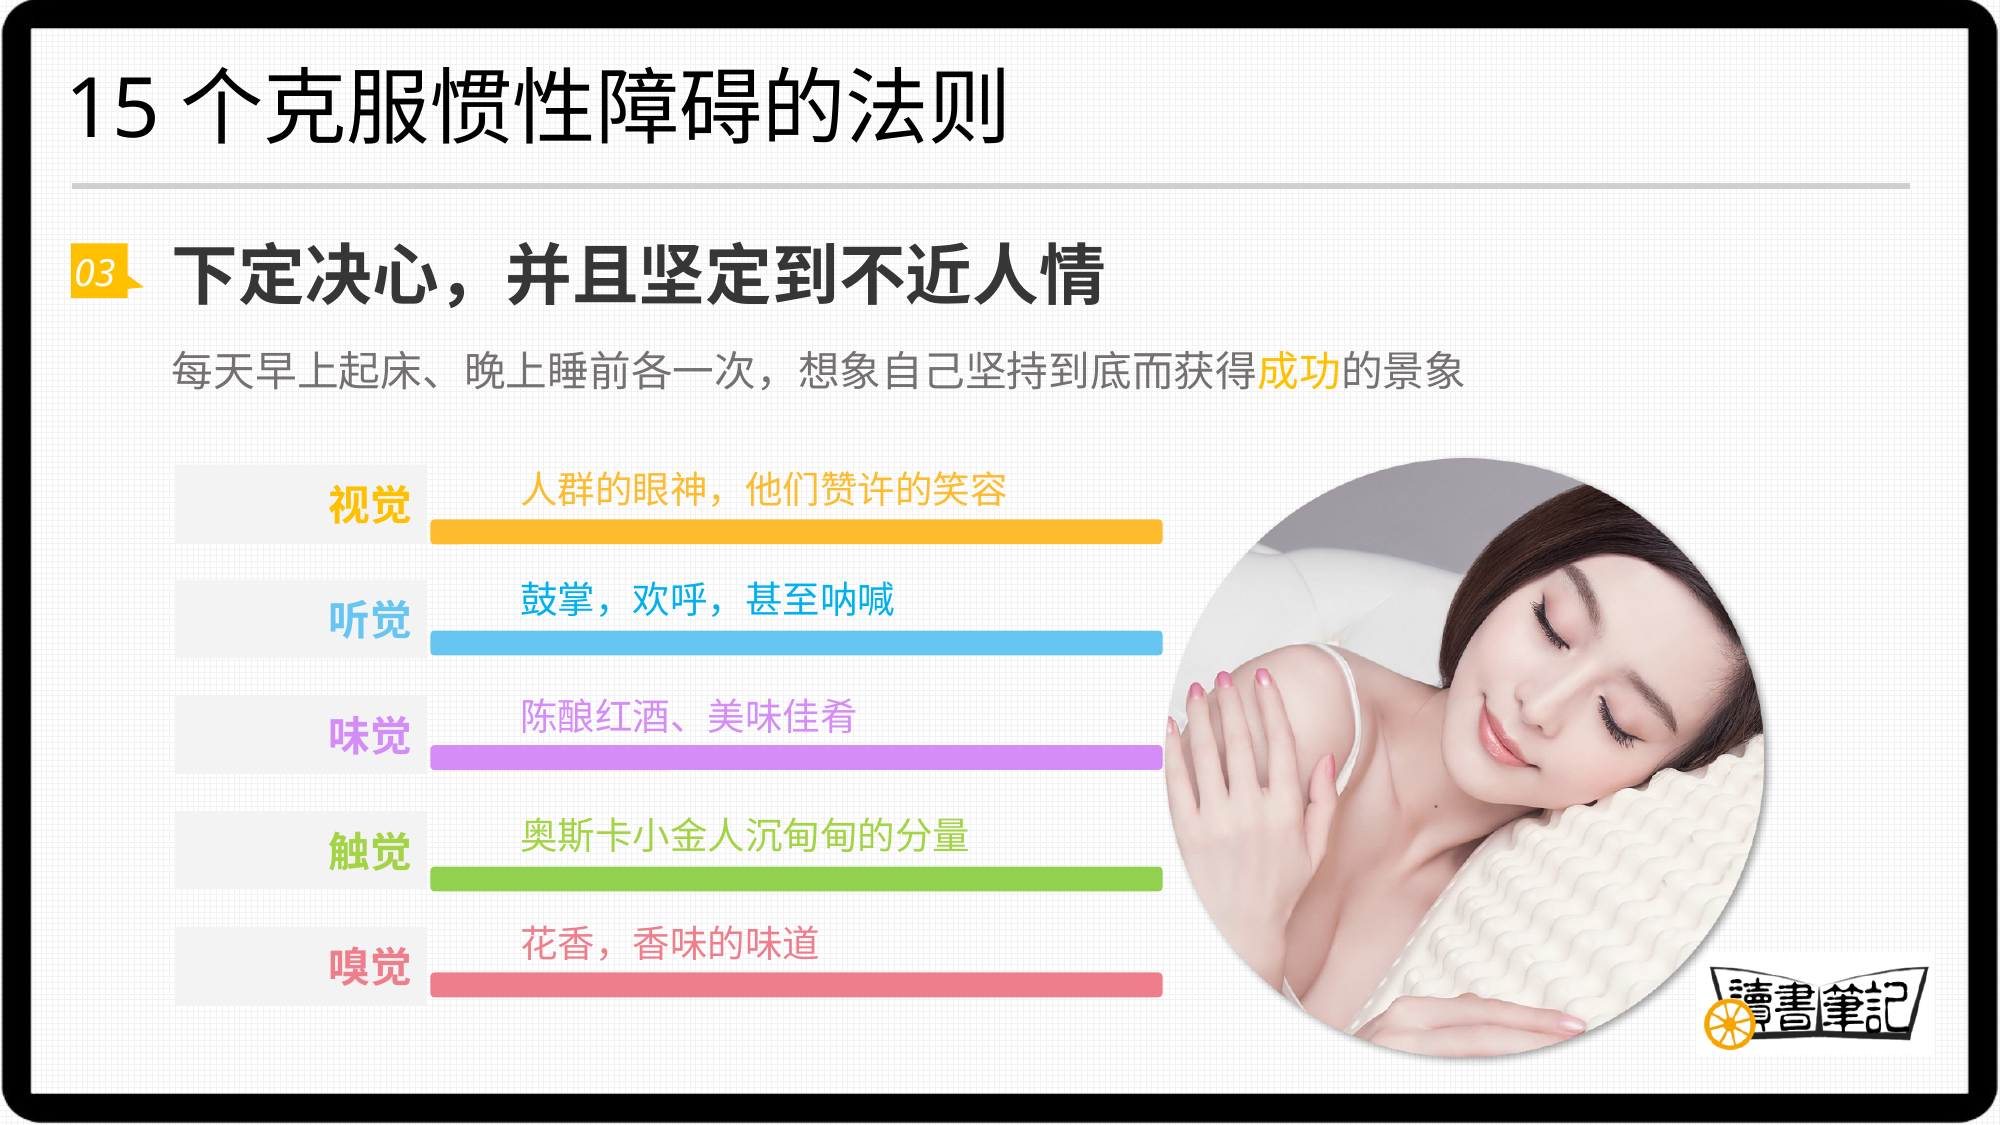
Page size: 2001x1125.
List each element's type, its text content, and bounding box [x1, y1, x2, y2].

text_box [429, 971, 1163, 999]
picture [0, 0, 2000, 1125]
text_box 味觉 [173, 695, 428, 775]
text_box 视觉 [173, 464, 428, 544]
text_box 鼓掌，欢呼，甚至呐喊 [430, 559, 913, 629]
text_box 嗅觉 [173, 926, 428, 1006]
text_box 每天早上起床、晚上睡前各一次，想象自己坚持到底而获得成功的景象 [157, 325, 1485, 403]
text_box [429, 865, 1163, 893]
text_box 15个克服惯性障碍的法则 [50, 46, 1028, 162]
text_box [429, 518, 1163, 546]
text_box [429, 629, 1163, 657]
text_box [429, 744, 1163, 772]
text_box 花香，香味的味道 [430, 903, 865, 972]
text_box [57, 241, 133, 303]
text_box 听觉 [173, 579, 428, 659]
text_box 触觉 [173, 810, 428, 890]
text_box 人群的眼神，他们赞许的笑容 [430, 449, 1036, 518]
text_box 奥斯卡小金人沉甸甸的分量 [430, 795, 1036, 865]
text_box 陈酿红酒、美味佳肴 [430, 676, 884, 745]
text_box 下定决心，并且坚定到不近人情 [156, 227, 1124, 318]
